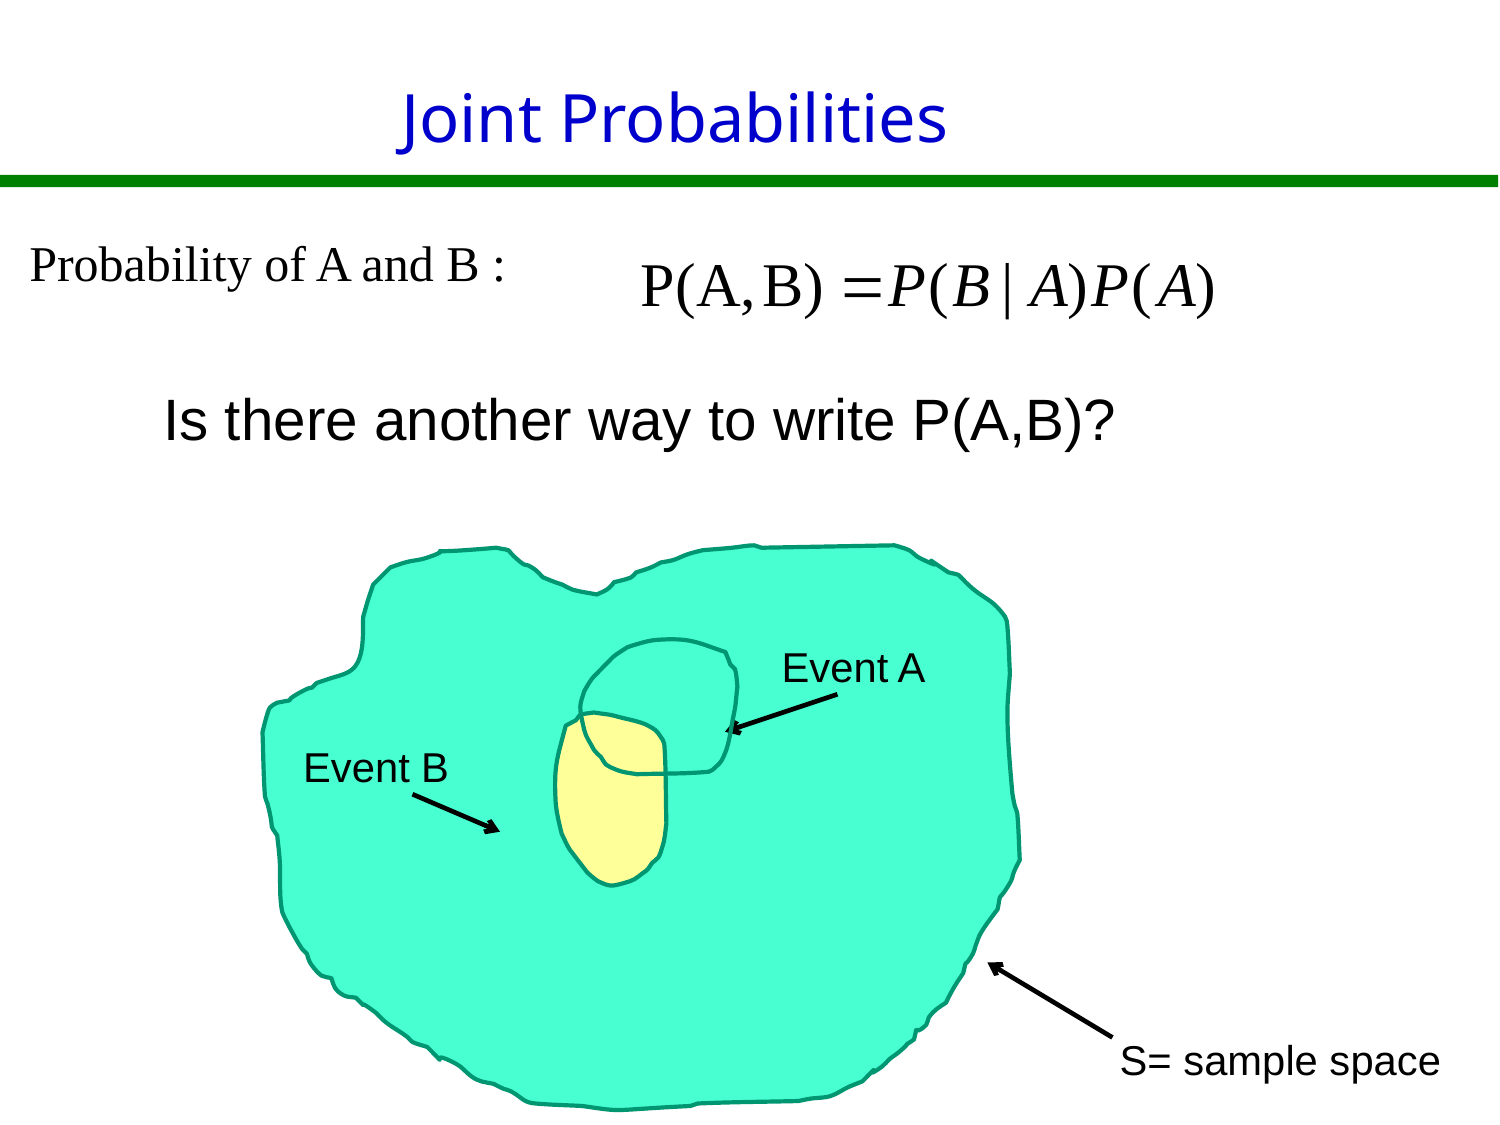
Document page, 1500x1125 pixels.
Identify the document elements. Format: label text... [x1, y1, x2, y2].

text_box Is there another way to write P(A,B)? [148, 375, 1133, 460]
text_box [630, 249, 1226, 333]
text_box S= sample space [1104, 1026, 1457, 1092]
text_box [262, 543, 1020, 1113]
text_box Probability of A and B : [14, 224, 522, 299]
title Joint Probabilities [0, 0, 1351, 163]
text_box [987, 962, 1113, 1038]
